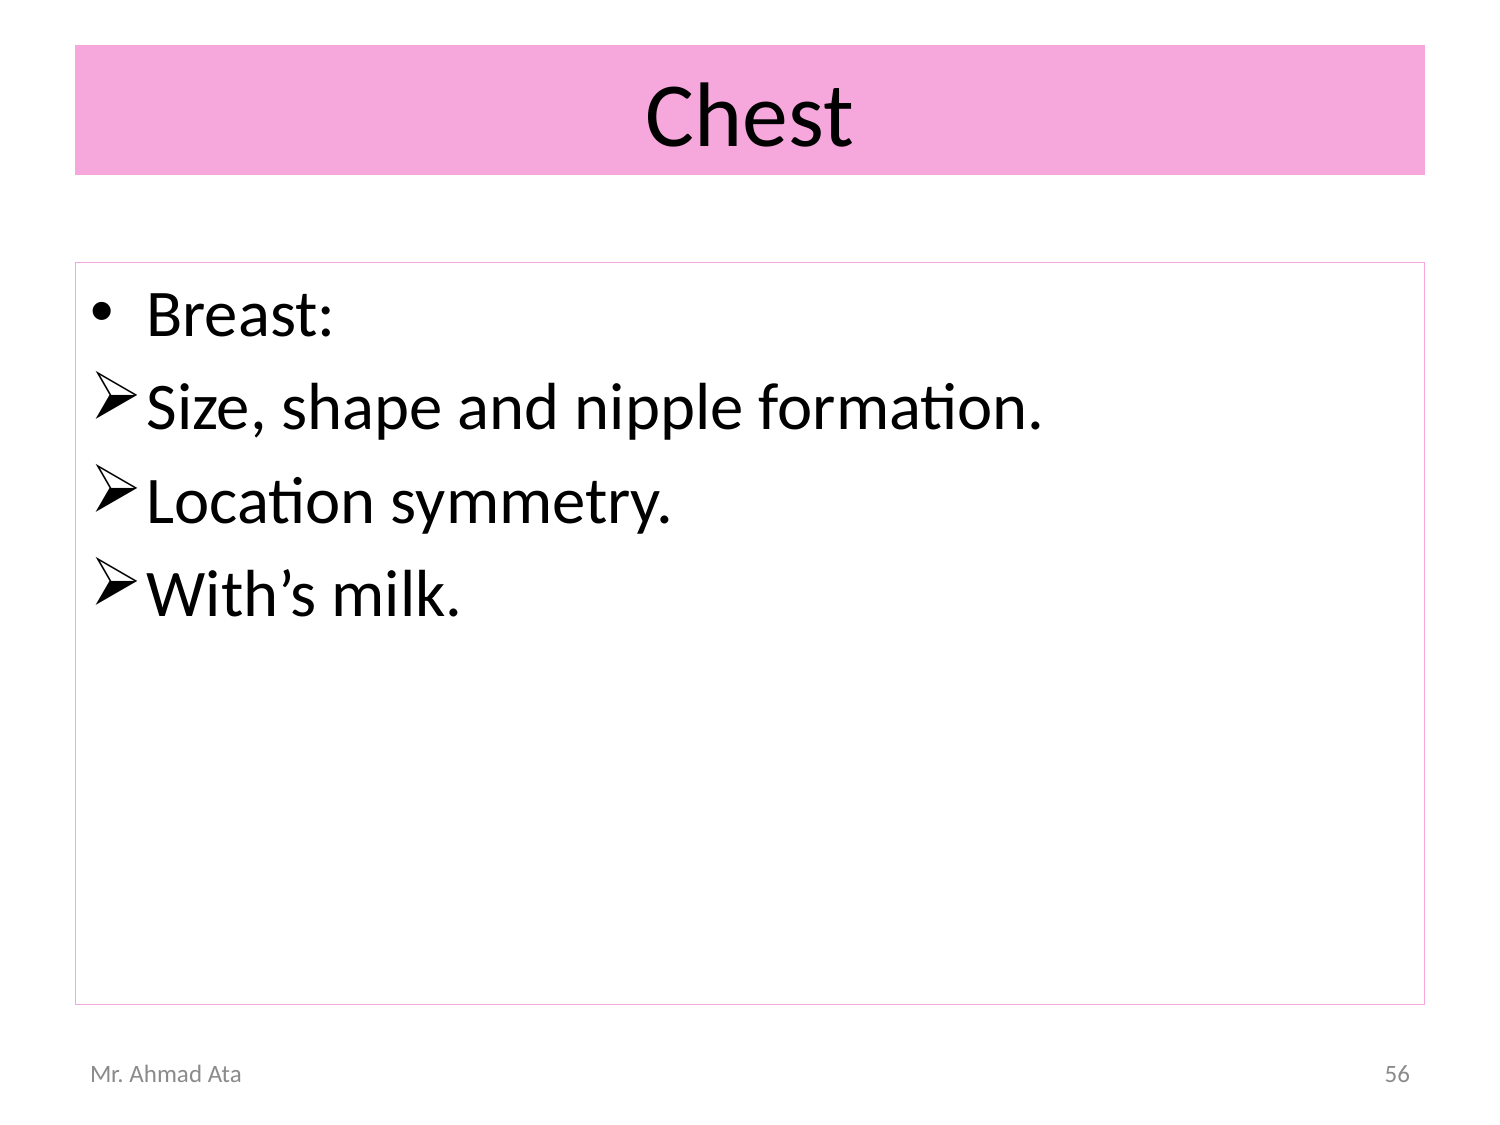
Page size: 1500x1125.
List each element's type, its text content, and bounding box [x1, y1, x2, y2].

slide_number 56 [1074, 1042, 1425, 1103]
slide_number Mr. Ahmad Ata [75, 1042, 425, 1103]
list Breast: Size, shape and nipple formation. Location symmetry. With’s milk. [75, 262, 1425, 1005]
title Chest [75, 45, 1425, 175]
